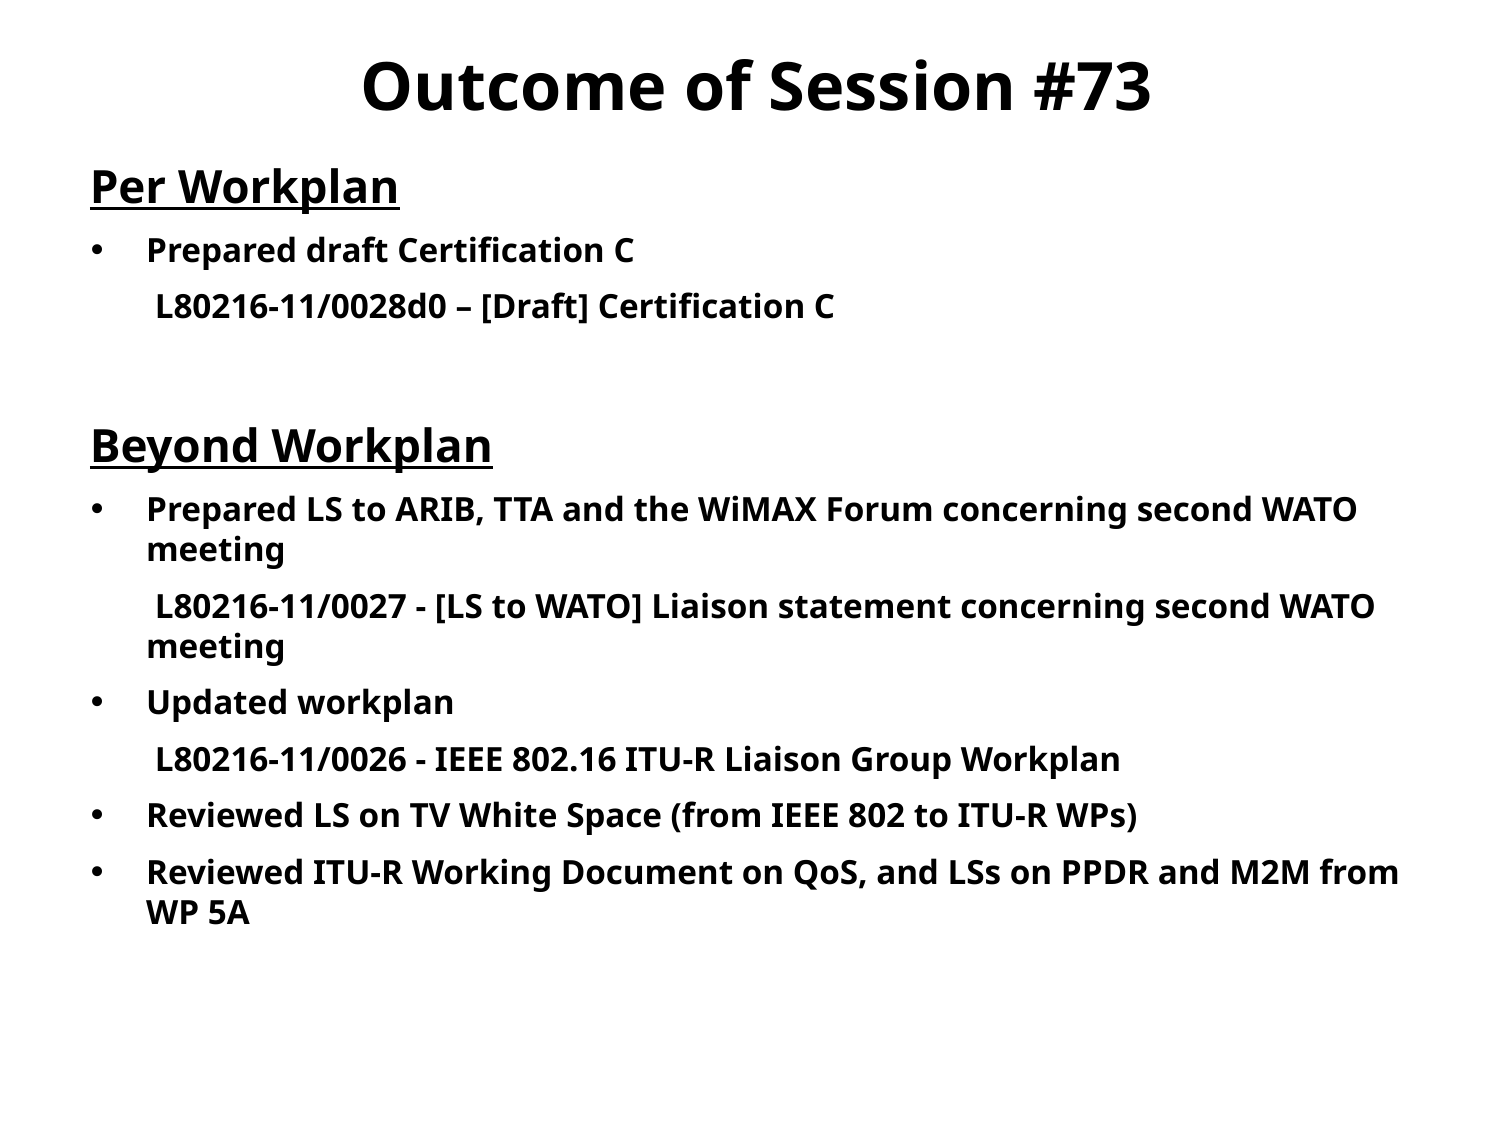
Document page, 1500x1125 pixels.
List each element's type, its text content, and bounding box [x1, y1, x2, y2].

text_box Outcome of Session #73 [74, 36, 1425, 149]
text_box Per Workplan Prepared draft Certification C L80216-11/0028d0 – [Draft] Certification C Beyond Workplan Prepared LS to ARIB, TTA and the WiMAX Forum concerning second WATO meeting L80216-11/0027 - [LS to WATO] Liaison statement concerning second WATO meeting Updated workplan L80216-11/0026 - IEEE 802.16 ITU-R Liaison Group Workplan Reviewed LS on TV White Space (from IEEE 802 to ITU-R WPs) Reviewed ITU-R Working Document on QoS, and LSs on PPDR and M2M from WP 5A [74, 149, 1425, 1063]
